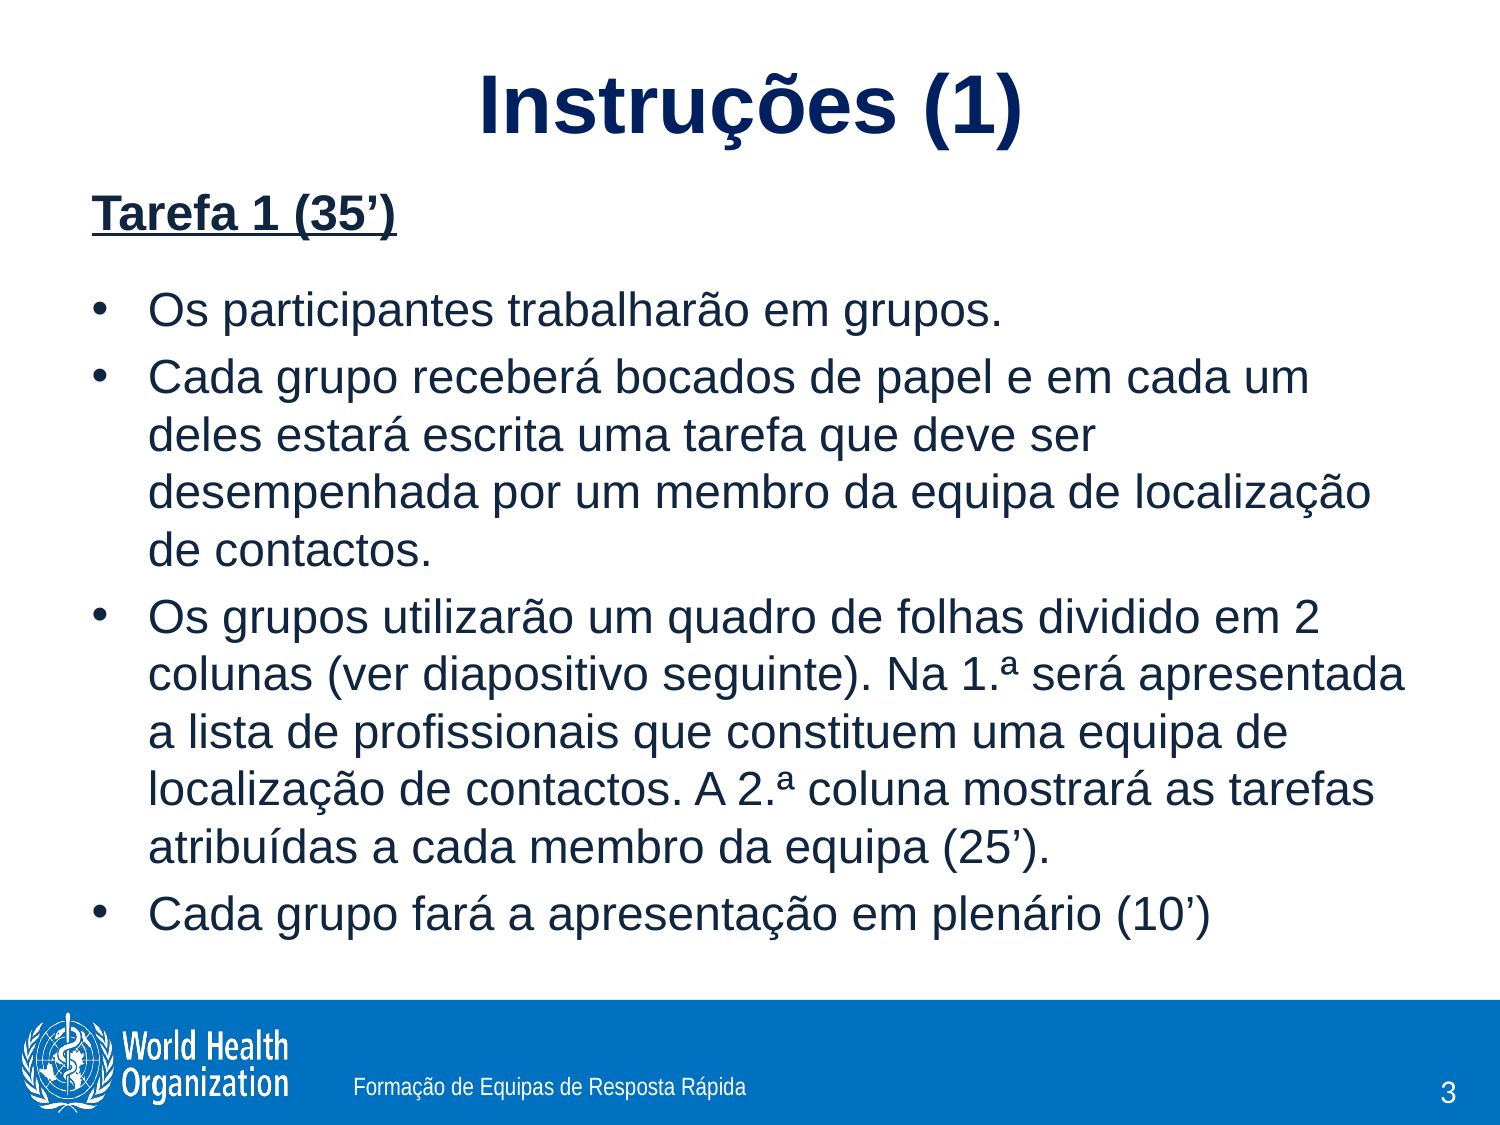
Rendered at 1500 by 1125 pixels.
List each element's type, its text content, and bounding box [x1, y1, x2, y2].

list Tarefa 1 (35’) Os participantes trabalharão em grupos. Cada grupo receberá bocados de papel e em cada um deles estará escrita uma tarefa que deve ser desempenhada por um membro da equipa de localização de contactos. Os grupos utilizarão um quadro de folhas dividido em 2 colunas (ver diapositivo seguinte). Na 1.ª será apresentada a lista de profissionais que constituem uma equipa de localização de contactos. A 2.ª coluna mostrará as tarefas atribuídas a cada membro da equipa (25’). Cada grupo fará a apresentação em plenário (10’) [76, 172, 1427, 916]
title Instruções (1) [76, 30, 1427, 171]
picture [21, 1012, 288, 1113]
